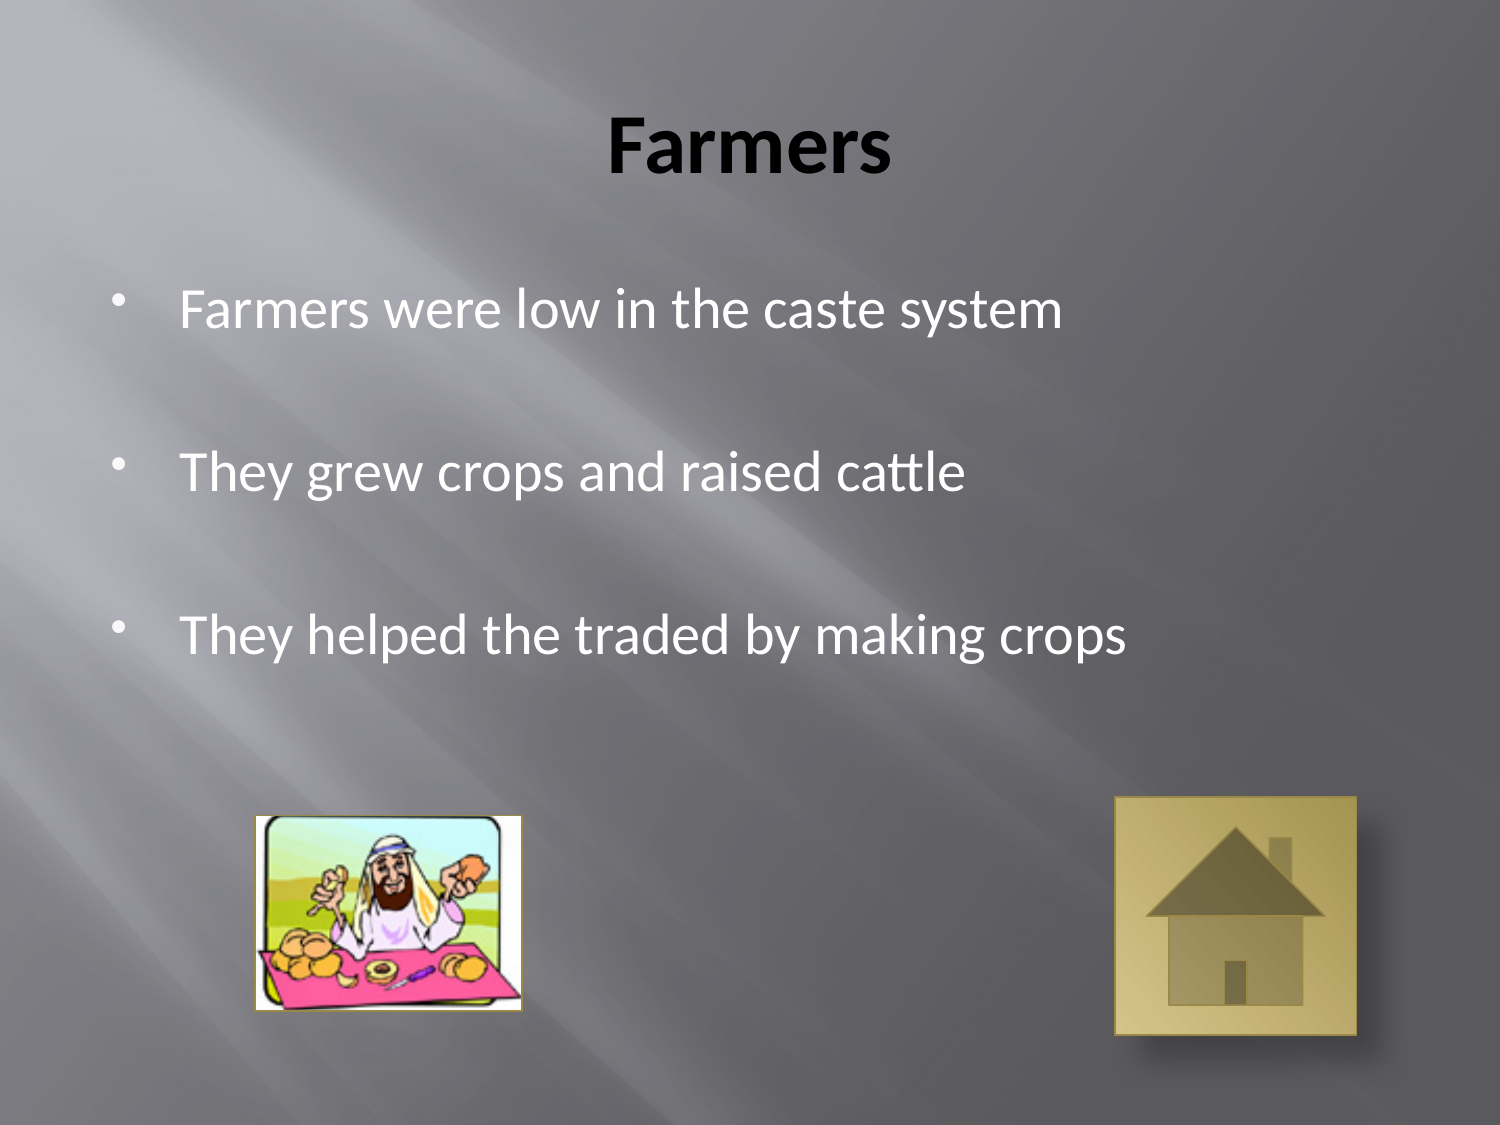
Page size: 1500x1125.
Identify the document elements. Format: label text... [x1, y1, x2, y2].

text_box [1114, 796, 1357, 1036]
list Farmers were low in the caste system They grew crops and raised cattle They helped the traded by making crops [75, 262, 1425, 1035]
title Farmers [75, 45, 1425, 233]
picture [254, 815, 523, 1012]
